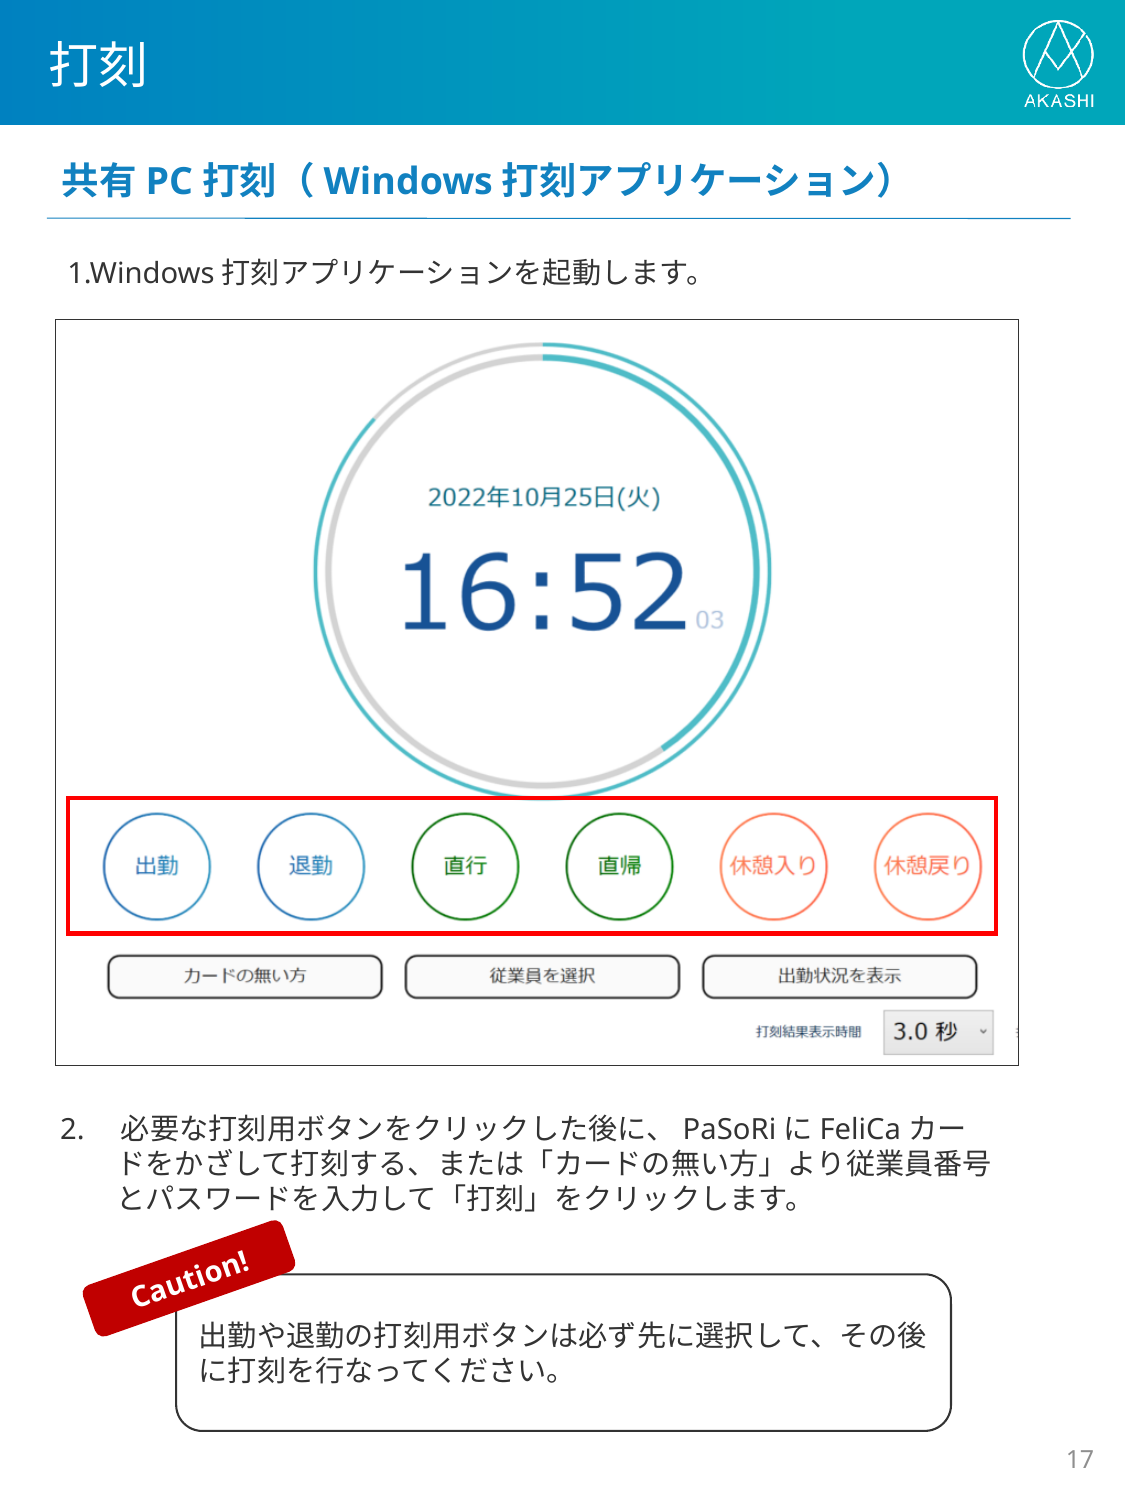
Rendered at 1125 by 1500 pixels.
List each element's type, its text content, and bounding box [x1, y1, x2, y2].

picture [1045, 9, 1103, 117]
text_box 1.Windows打刻アプリケーションを起動します。 [52, 247, 1030, 298]
picture [55, 319, 1019, 1066]
text_box 出勤や退勤の打刻用ボタンは必ず先に選択して、その後に打刻を行なってください。 [175, 1273, 953, 1432]
text_box Caution! [81, 1219, 297, 1338]
slide_number 16 [856, 1420, 1110, 1500]
text_box 共有PC打刻（Windows打刻アプリケーション） [46, 149, 998, 210]
title 打刻 [33, 0, 1045, 123]
text_box 2. 必要な打刻用ボタンをクリックした後に、PaSoRiにFeliCaカードをかざして打刻する、または「カードの無い方」より従業員番号とパスワードを入力して「打刻」をクリックします。 [45, 1103, 1009, 1223]
